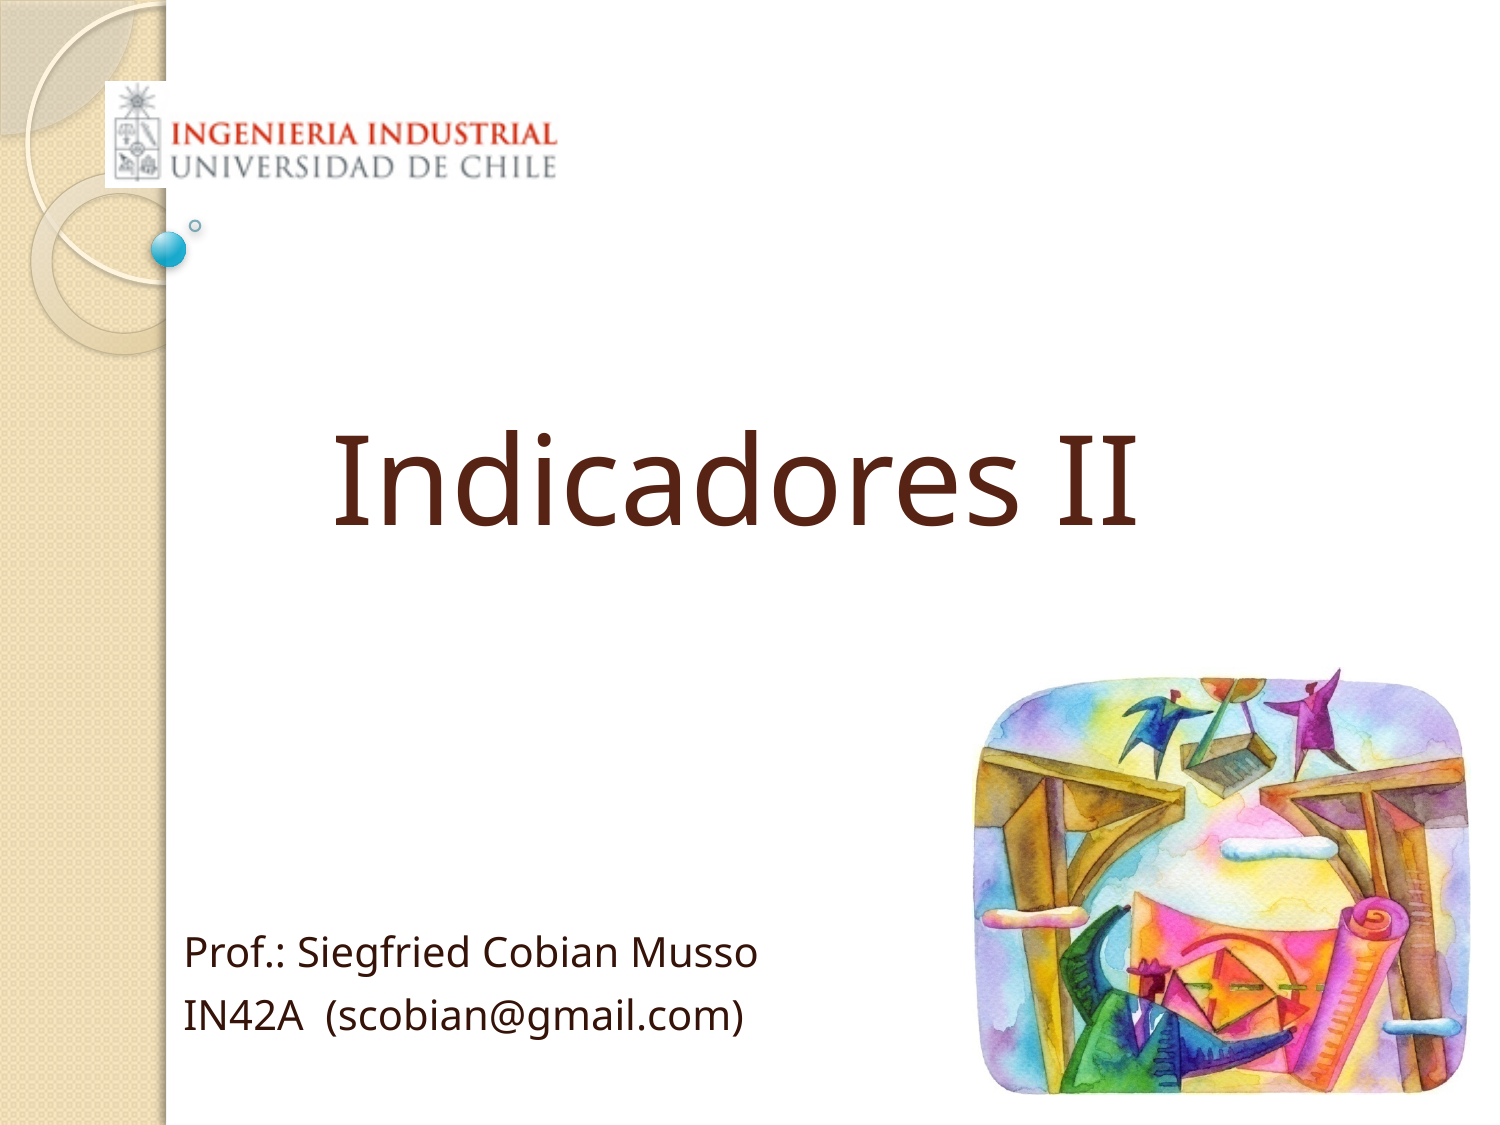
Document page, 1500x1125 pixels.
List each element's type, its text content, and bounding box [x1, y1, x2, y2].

picture [972, 667, 1471, 1095]
title Indicadores II [128, 316, 1344, 558]
subtitle Prof.: Siegfried Cobian Musso IN42A (scobian@gmail.com) [164, 925, 926, 1090]
picture [105, 81, 567, 188]
